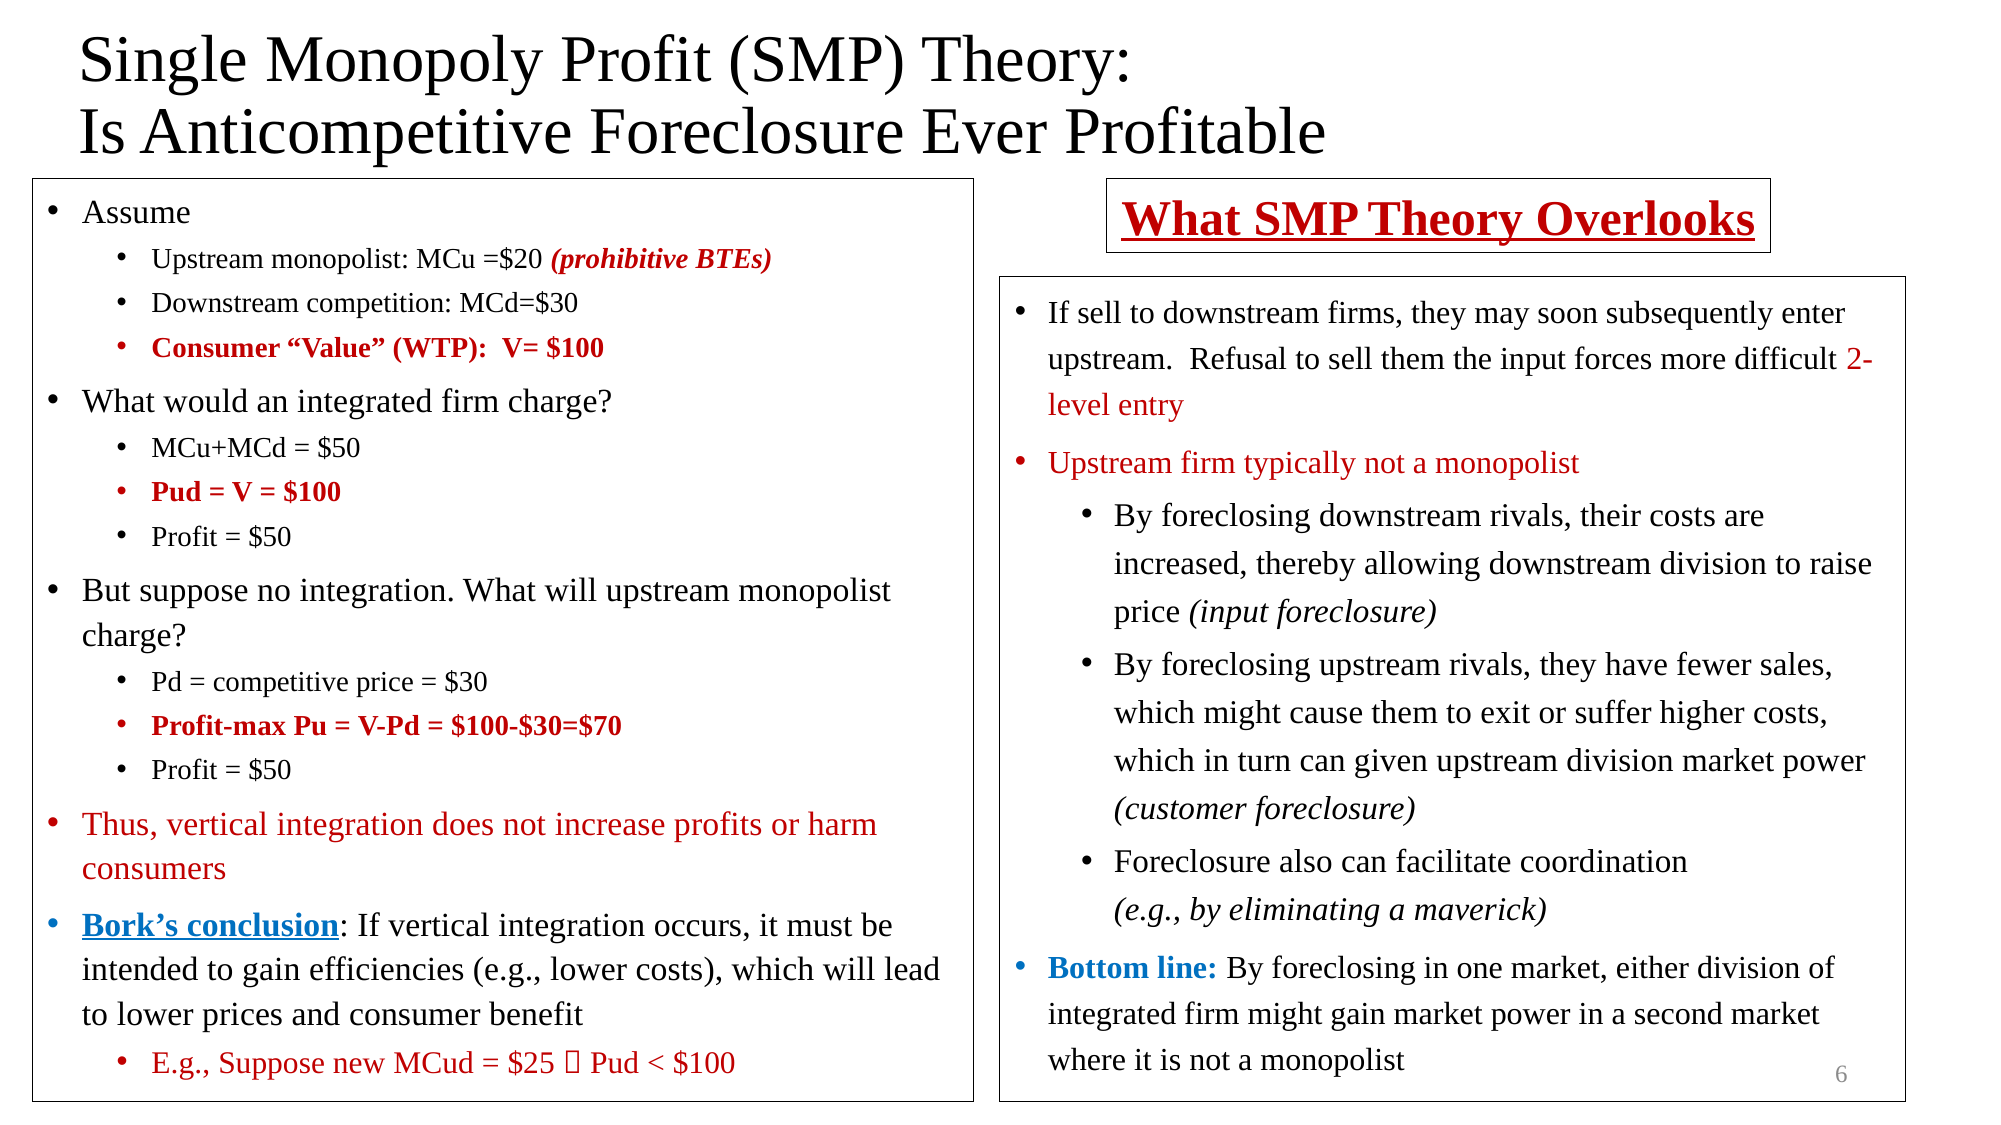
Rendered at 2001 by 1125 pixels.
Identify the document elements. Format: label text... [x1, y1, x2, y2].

text_box What SMP Theory Overlooks [1106, 178, 1771, 253]
title Single Monopoly Profit (SMP) Theory: Is Anticompetitive Foreclosure Ever Profitable [63, 0, 1841, 205]
list Assume Upstream monopolist: MCu =$20 (prohibitive BTEs) Downstream competition: MCd=$30 Consumer “Value” (WTP): V= $100 What would an integrated firm charge? MCu+MCd = $50 Pud = V = $100 Profit = $50 But suppose no integration. What will upstream monopolist charge? Pd = competitive price = $30 Profit-max Pu = V-Pd = $100-$30=$70 Profit = $50 Thus, vertical integration does not increase profits or harm consumers Bork’s conclusion: If vertical integration occurs, it must be intended to gain efficiencies (e.g., lower costs), which will lead to lower prices and consumer benefit E.g., Suppose new MCud = $25  Pud < $100 [32, 178, 974, 1102]
list If sell to downstream firms, they may soon subsequently enter upstream. Refusal to sell them the input forces more difficult 2-level entry Upstream firm typically not a monopolist By foreclosing downstream rivals, their costs are increased, thereby allowing downstream division to raise price (input foreclosure) By foreclosing upstream rivals, they have fewer sales, which might cause them to exit or suffer higher costs, which in turn can given upstream division market power (customer foreclosure) Foreclosure also can facilitate coordination (e.g., by eliminating a maverick) Bottom line: By foreclosing in one market, either division of integrated firm might gain market power in a second market where it is not a monopolist [999, 276, 1906, 1102]
slide_number 6 [1412, 1042, 1863, 1103]
